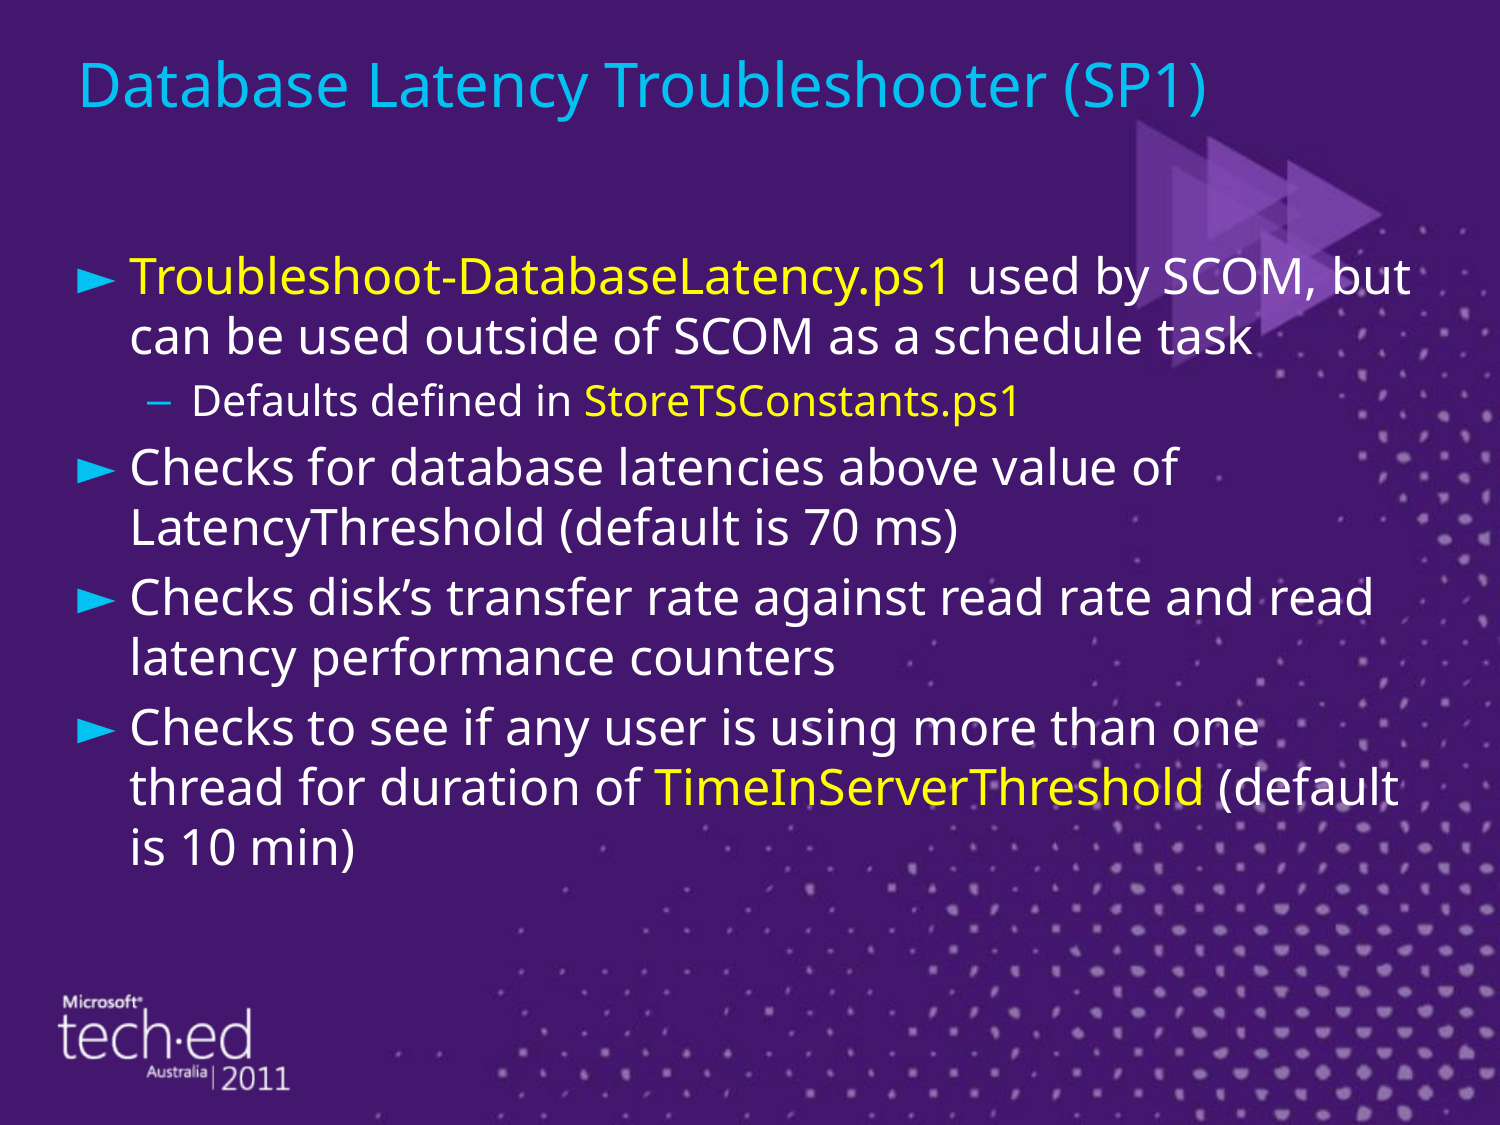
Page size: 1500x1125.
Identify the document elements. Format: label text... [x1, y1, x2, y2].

title Database Latency Troubleshooter (SP1) [62, 37, 1438, 129]
picture [0, 0, 1500, 1125]
list Troubleshoot-DatabaseLatency.ps1 used by SCOM, but can be used outside of SCOM as a schedule task Defaults defined in StoreTSConstants.ps1 Checks for database latencies above value of LatencyThreshold (default is 70 ms) Checks disk’s transfer rate against read rate and read latency performance counters Checks to see if any user is using more than one thread for duration of TimeInServerThreshold (default is 10 min) [62, 237, 1438, 885]
